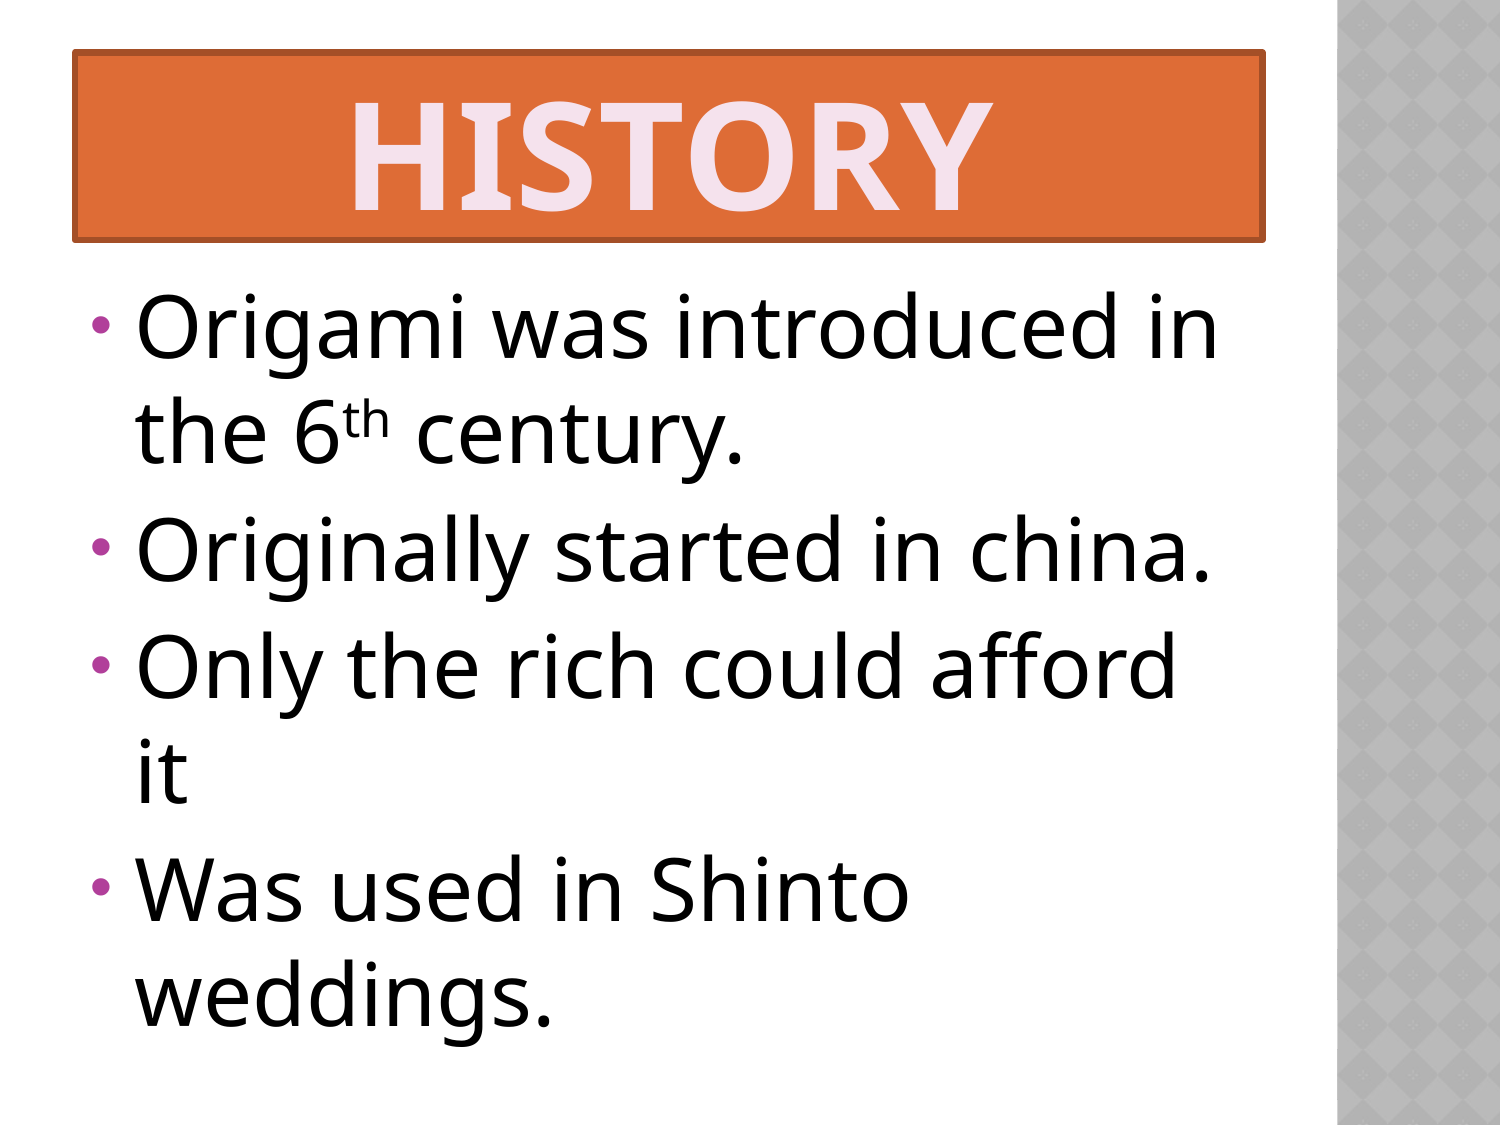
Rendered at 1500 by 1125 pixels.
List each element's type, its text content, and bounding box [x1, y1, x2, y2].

list Origami was introduced in the 6th century. Originally started in china. Only the rich could afford it Was used in Shinto weddings. [75, 264, 1263, 1059]
title History [72, 49, 1266, 243]
